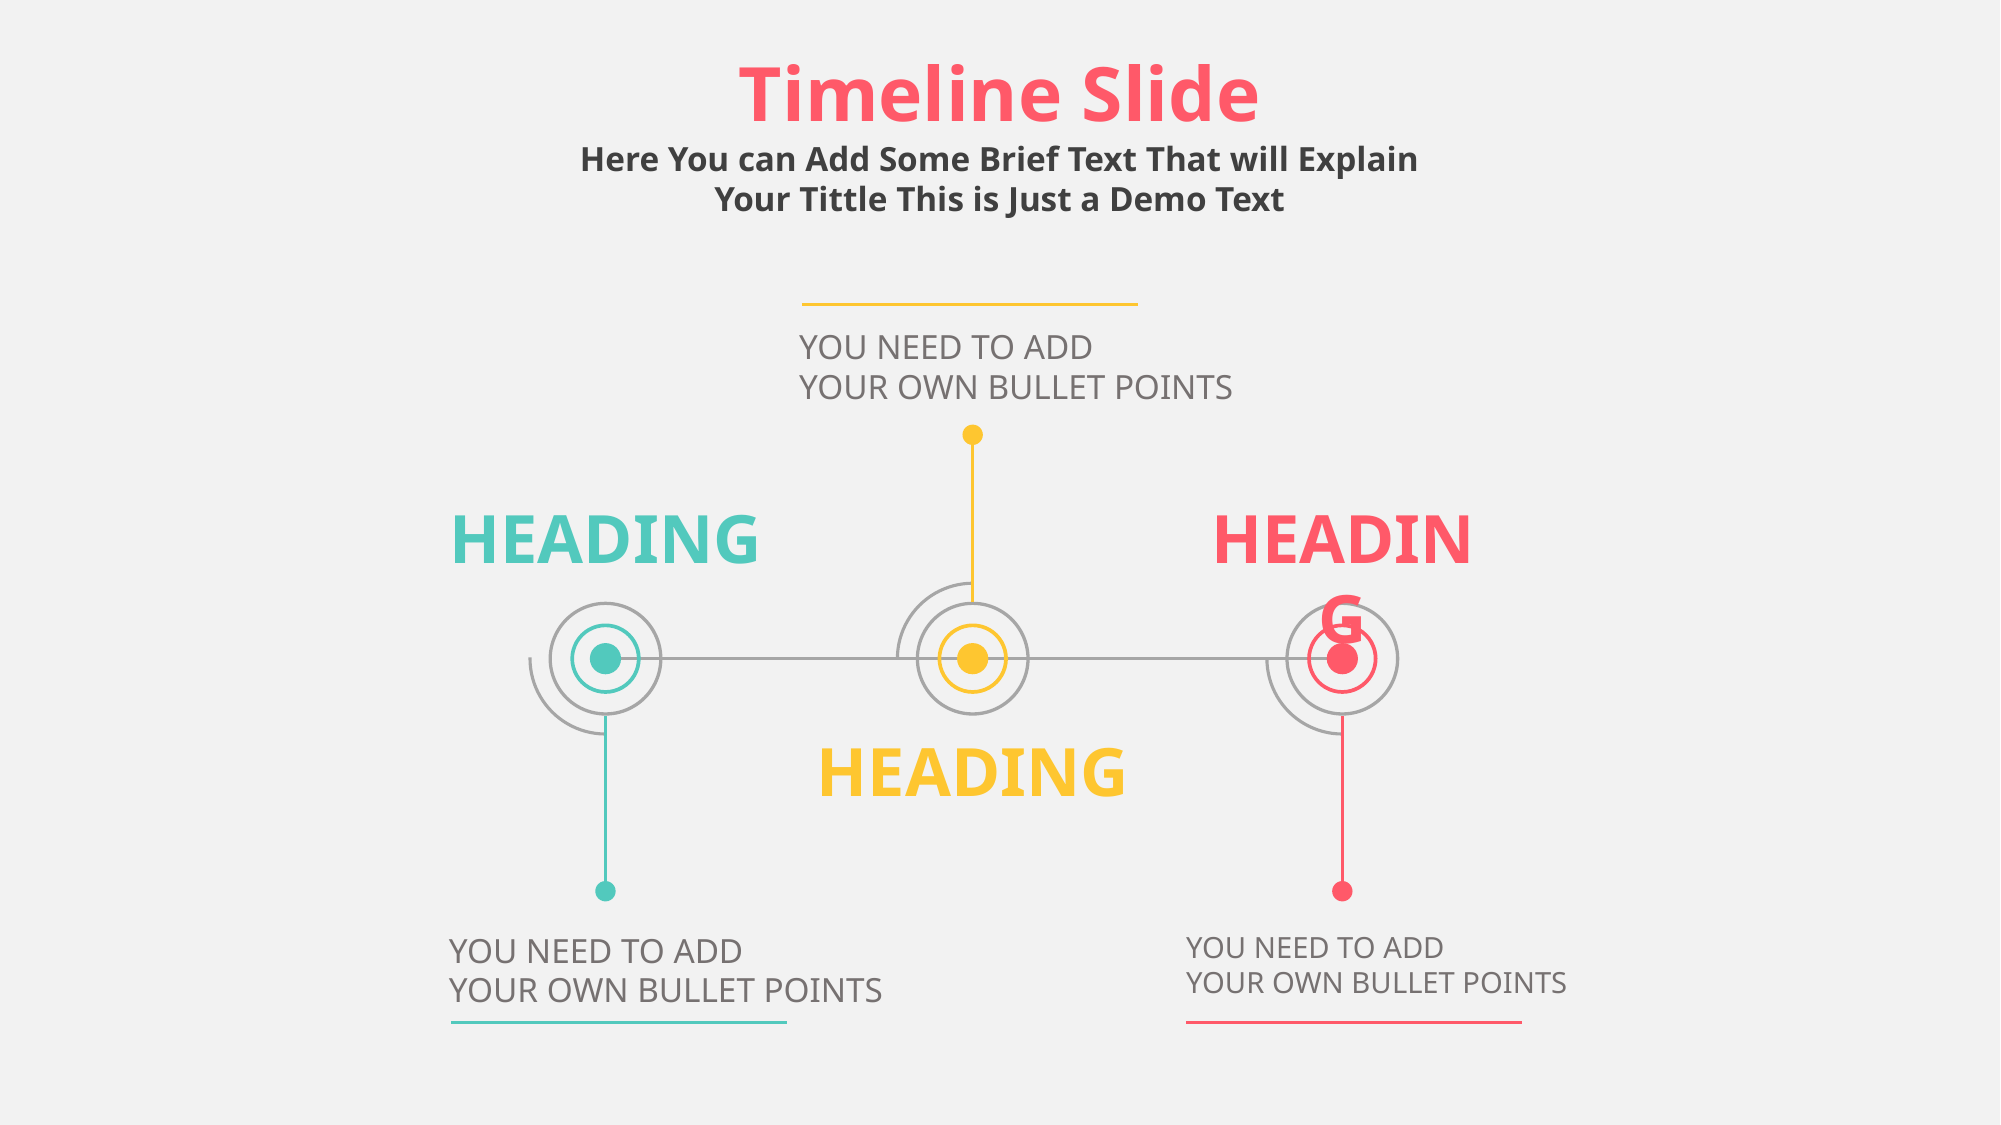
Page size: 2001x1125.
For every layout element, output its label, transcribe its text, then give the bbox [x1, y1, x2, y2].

text_box [1284, 664, 1401, 717]
text_box YOU NEED TO ADD YOUR OWN BULLET POINTS [434, 922, 960, 1017]
text_box [553, 657, 606, 711]
text_box [936, 622, 1009, 658]
text_box [914, 659, 1031, 717]
text_box [547, 600, 664, 717]
text_box HEADING [432, 489, 779, 584]
text_box [896, 582, 971, 658]
text_box [914, 600, 1031, 658]
text_box YOU NEED TO ADD YOUR OWN BULLET POINTS [1171, 922, 1697, 1008]
text_box [961, 423, 984, 446]
text_box HEADING [801, 722, 1145, 817]
text_box YOU NEED TO ADD YOUR OWN BULLET POINTS [784, 319, 1310, 414]
text_box [1291, 664, 1343, 711]
text_box [1331, 880, 1354, 903]
text_box [529, 657, 604, 735]
text_box [921, 607, 974, 658]
text_box [569, 622, 642, 695]
text_box HEADING [1176, 489, 1511, 664]
text_box [594, 880, 617, 903]
text_box [1326, 664, 1359, 676]
text_box [588, 642, 623, 676]
text_box [1306, 664, 1379, 695]
text_box [1266, 664, 1341, 735]
text_box [936, 659, 1009, 695]
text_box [549, 39, 1451, 228]
text_box [956, 642, 990, 676]
